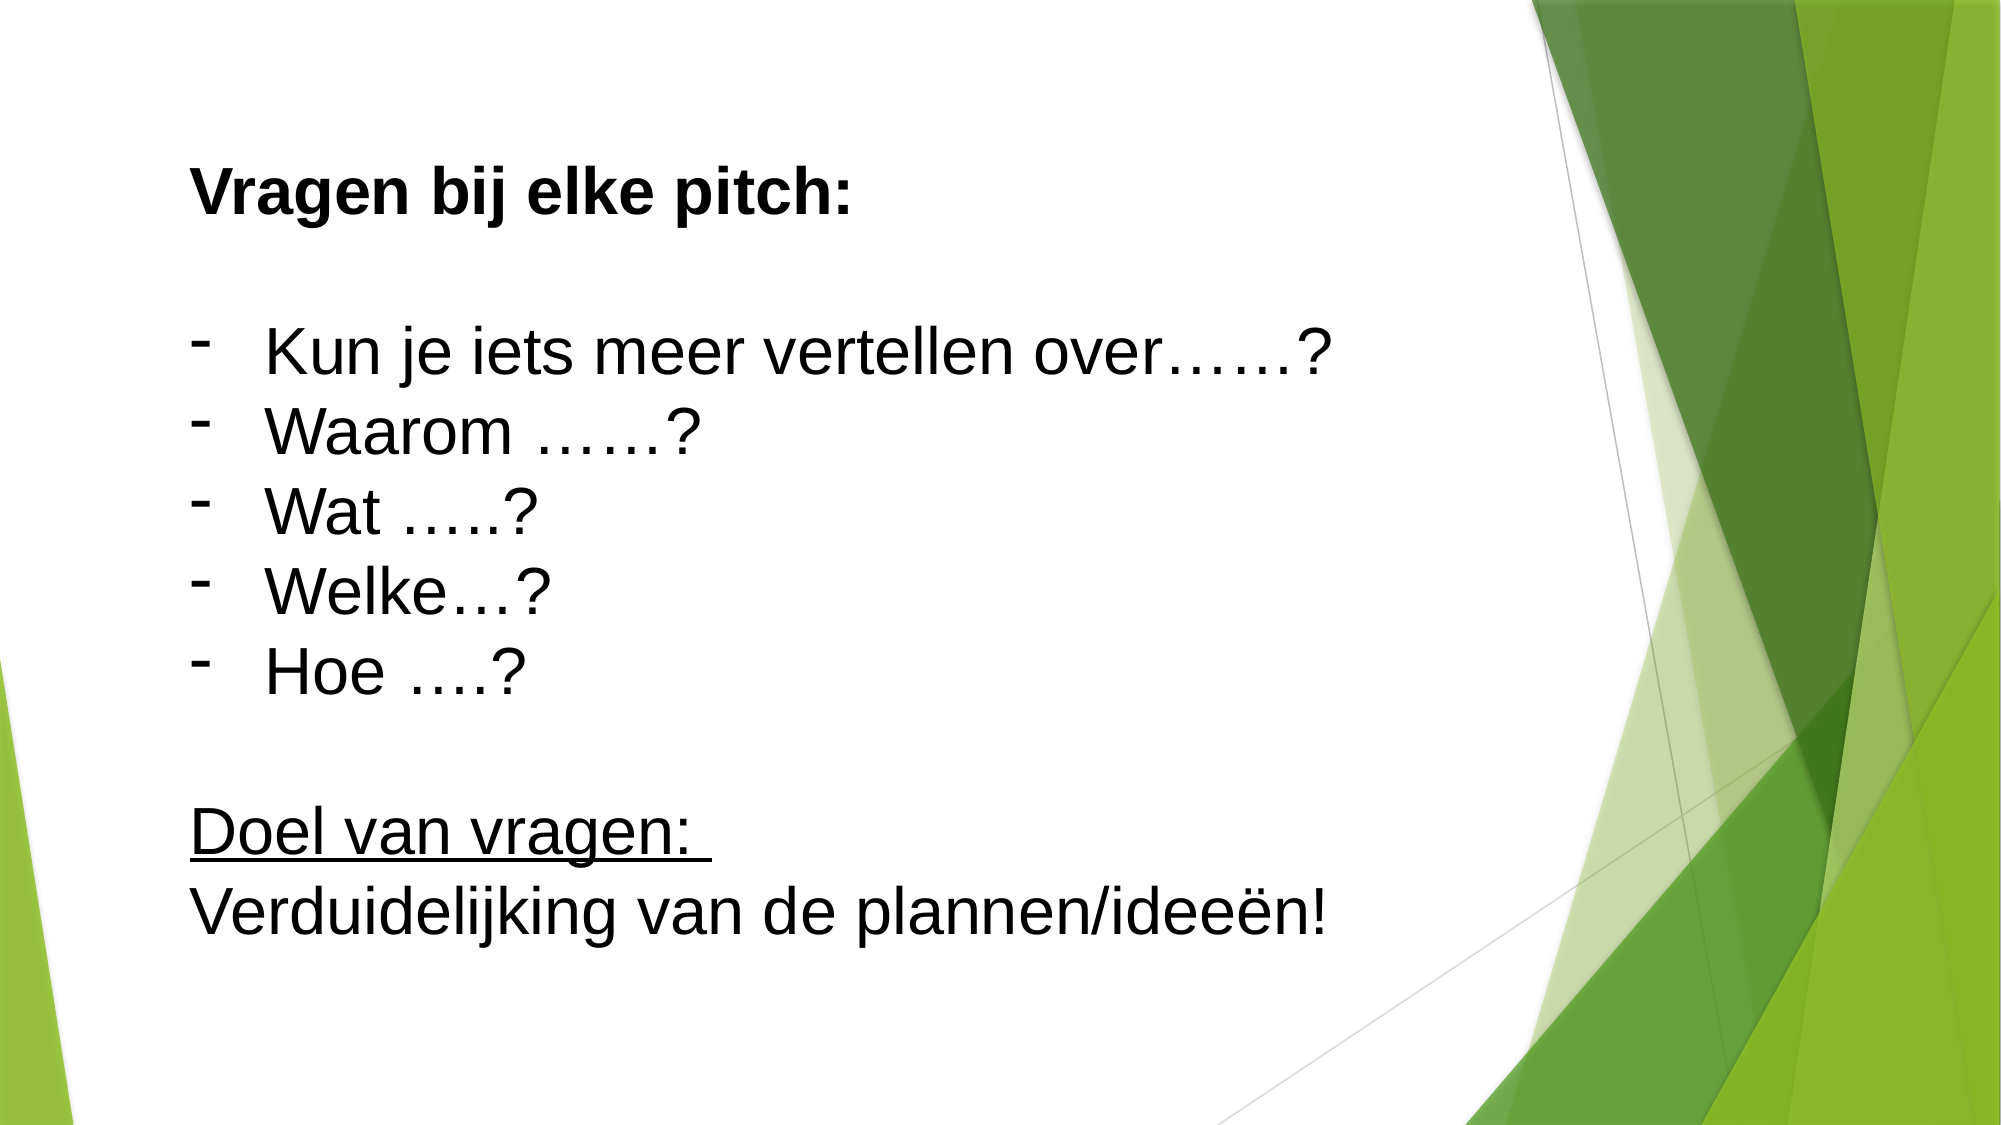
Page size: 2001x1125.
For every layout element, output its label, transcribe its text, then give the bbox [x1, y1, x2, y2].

text_box Vragen bij elke pitch: Kun je iets meer vertellen over……? Waarom ……? Wat …..? Welke…? Hoe ….? Doel van vragen: Verduidelijking van de plannen/ideeën! [174, 140, 1565, 1115]
